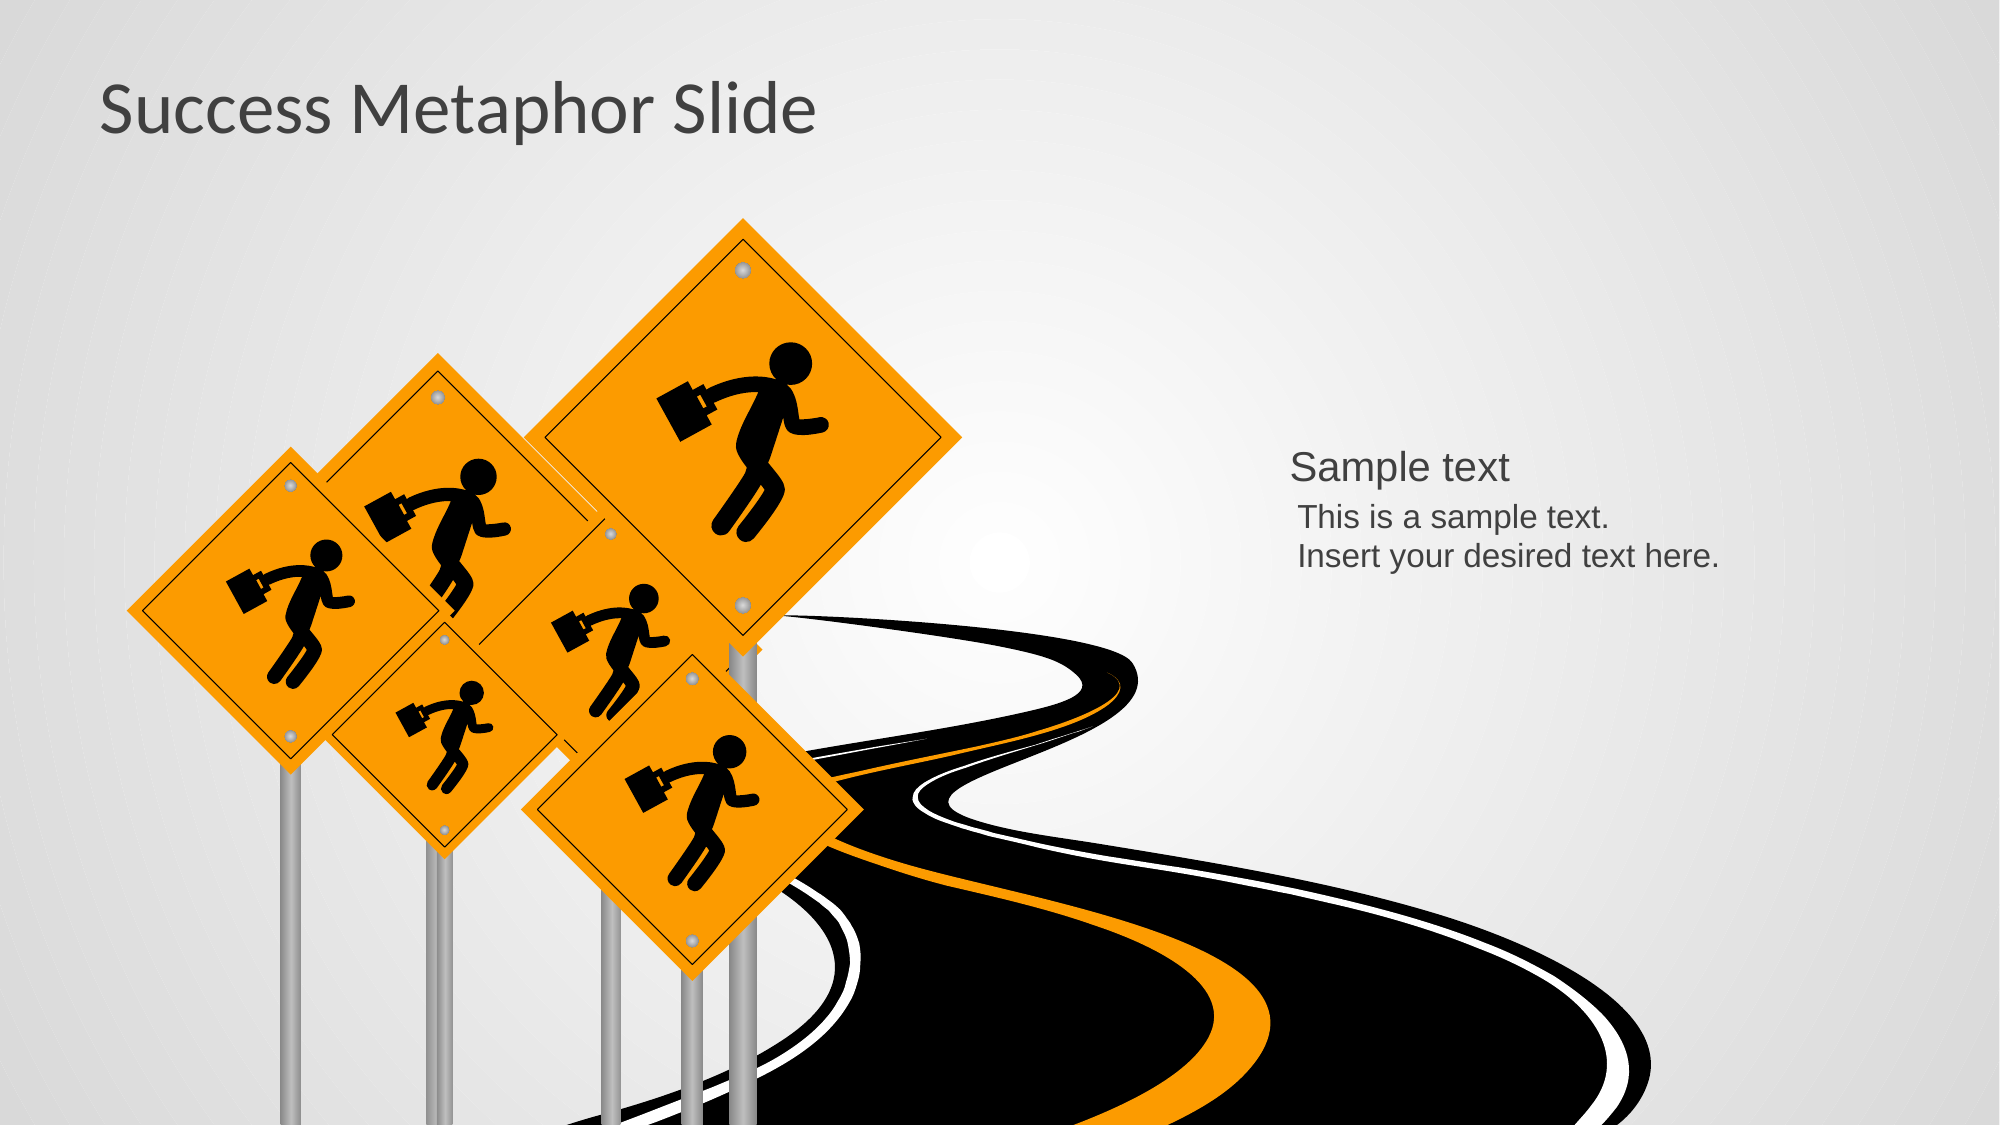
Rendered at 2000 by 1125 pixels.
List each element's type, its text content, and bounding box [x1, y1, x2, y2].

text_box This is a sample text. Insert your desired text here. [1282, 498, 1736, 582]
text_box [174, 262, 899, 1125]
title Success Metaphor Slide [99, 45, 1900, 162]
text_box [903, 615, 1652, 1125]
text_box Sample text [1274, 432, 1743, 498]
